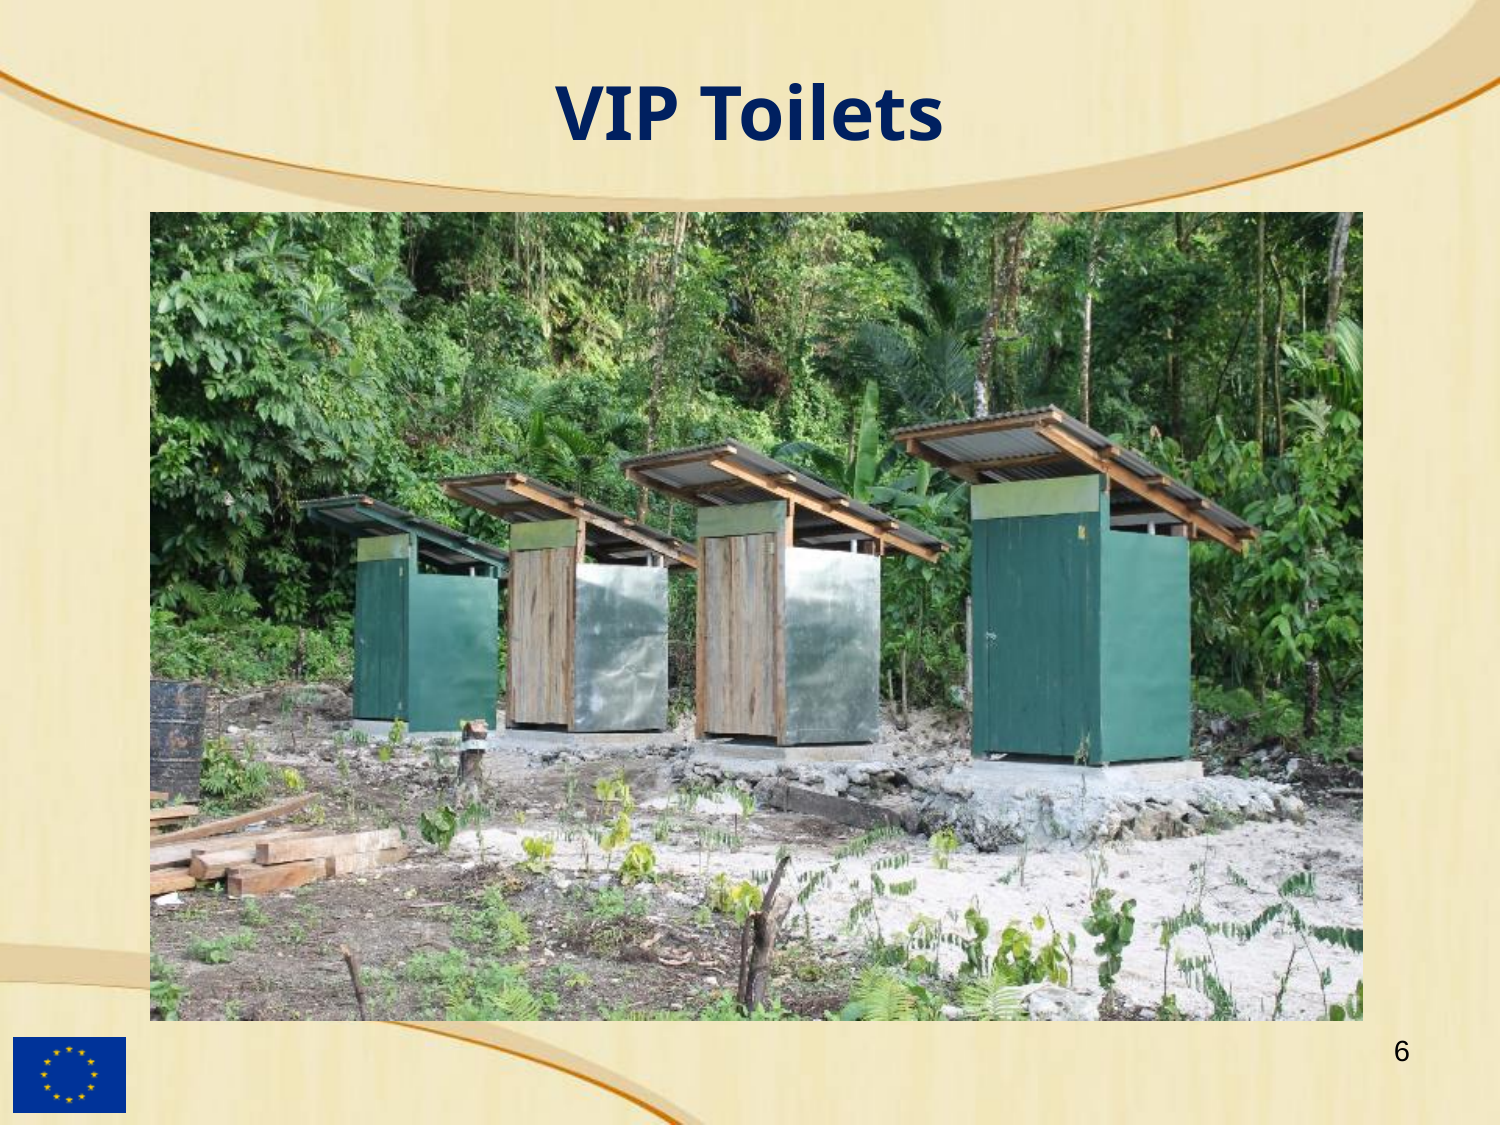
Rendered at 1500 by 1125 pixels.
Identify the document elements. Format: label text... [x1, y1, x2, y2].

title VIP Toilets [74, 44, 1426, 176]
picture [0, 0, 1500, 1125]
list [13, 1037, 127, 1113]
slide_number 6 [1074, 1024, 1426, 1103]
